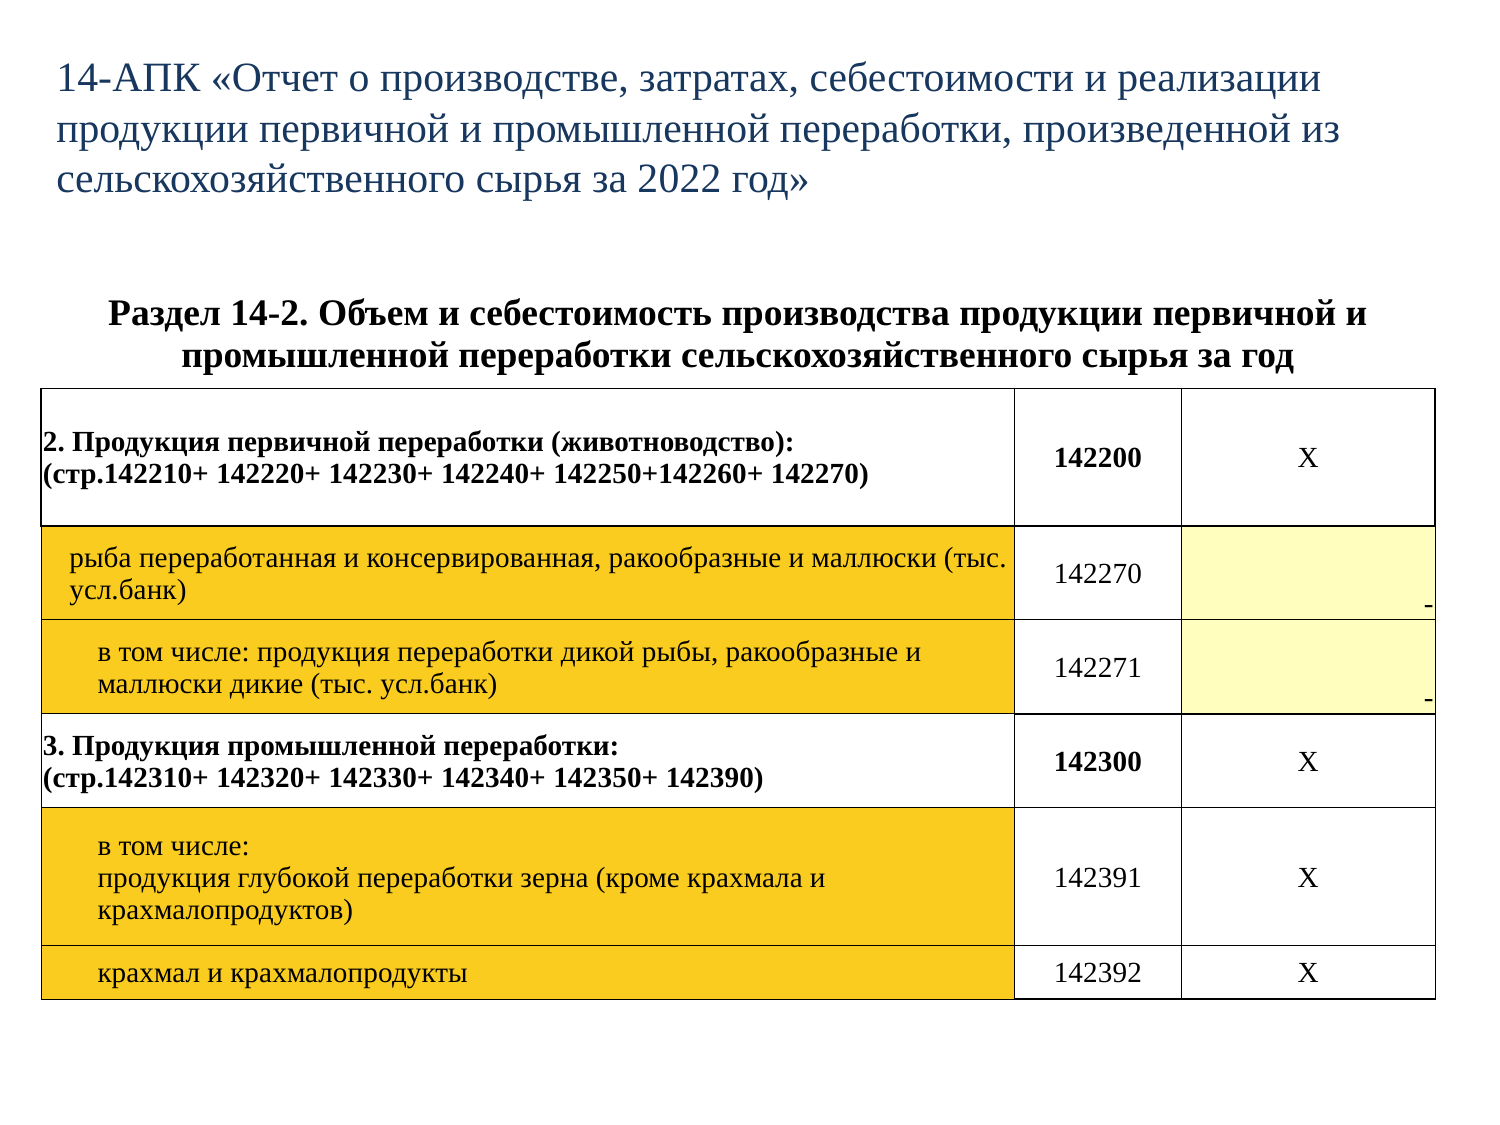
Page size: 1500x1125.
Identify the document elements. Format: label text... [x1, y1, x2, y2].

table_cell 142271 [1015, 620, 1181, 713]
table_cell 142200 [1015, 389, 1181, 525]
table_cell Х [1182, 808, 1435, 945]
table_cell 142300 [1015, 715, 1181, 807]
table_cell - [1182, 527, 1435, 619]
table_cell в том числе: продукция переработки дикой рыбы, ракообразные и маллюски дикие (тыс. усл.банк) [42, 620, 1014, 713]
table_cell 142391 [1015, 808, 1181, 945]
table_cell 142392 [1015, 946, 1181, 998]
text_box 14-АПК «Отчет о производстве, затратах, себестоимости и реализации продукции первичной и промышленной переработки, произведенной из сельскохозяйственного сырья за 2022 год» [41, 42, 1459, 1094]
table_cell 3. Продукция промышленной переработки: (стр.142310+ 142320+ 142330+ 142340+ 142350+ 142390) [42, 714, 1014, 807]
table_cell крахмал и крахмалопродукты [42, 946, 1014, 999]
table_cell в том числе: продукция глубокой переработки зерна (кроме крахмала и крахмалопродуктов) [42, 808, 1014, 945]
table_cell Х [1182, 715, 1435, 807]
table_cell - [1182, 620, 1435, 713]
table_cell Х [1182, 946, 1435, 998]
table_cell 2. Продукция первичной переработки (животноводство): (стр.142210+ 142220+ 142230+ 142240+ 142250+142260+ 142270) [42, 389, 1014, 525]
table_cell 142270 [1015, 527, 1181, 619]
table_cell Х [1182, 389, 1434, 525]
table_cell рыба переработанная и консервированная, ракообразные и маллюски (тыс. усл.банк) [42, 527, 1014, 619]
table_header Раздел 14-2. Объем и себестоимость производства продукции первичной и промышленной переработки сельскохозяйственного сырья за год [41, 291, 1435, 388]
